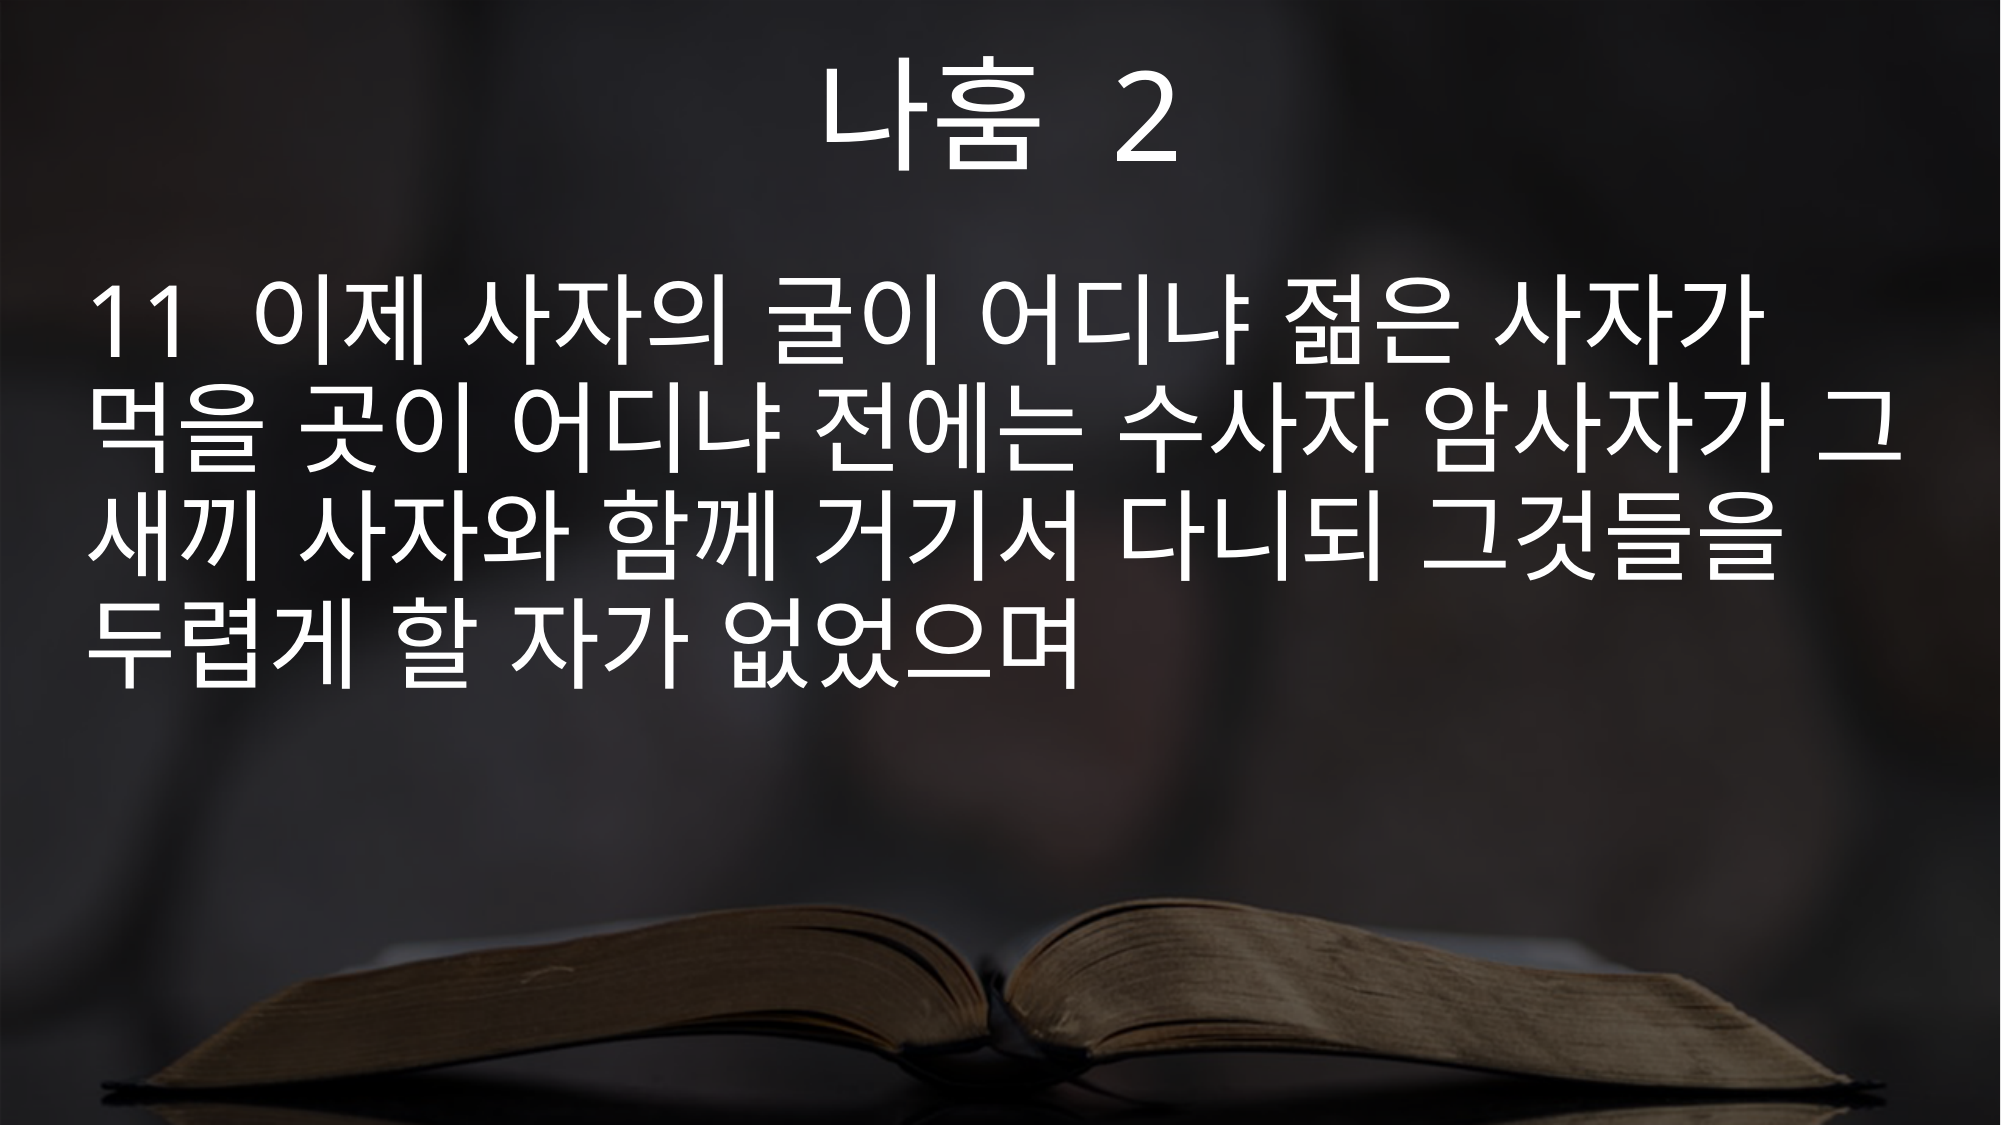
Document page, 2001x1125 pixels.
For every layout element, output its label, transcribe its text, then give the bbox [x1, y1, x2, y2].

footer 나훔 2 [0, 32, 2000, 192]
list 11 이제 사자의 굴이 어디냐 젊은 사자가 먹을 곳이 어디냐 전에는 수사자 암사자가 그 새끼 사자와 함께 거기서 다니되 그것들을 두렵게 할 자가 없었으며 [69, 263, 1953, 423]
picture [0, 0, 2001, 1125]
